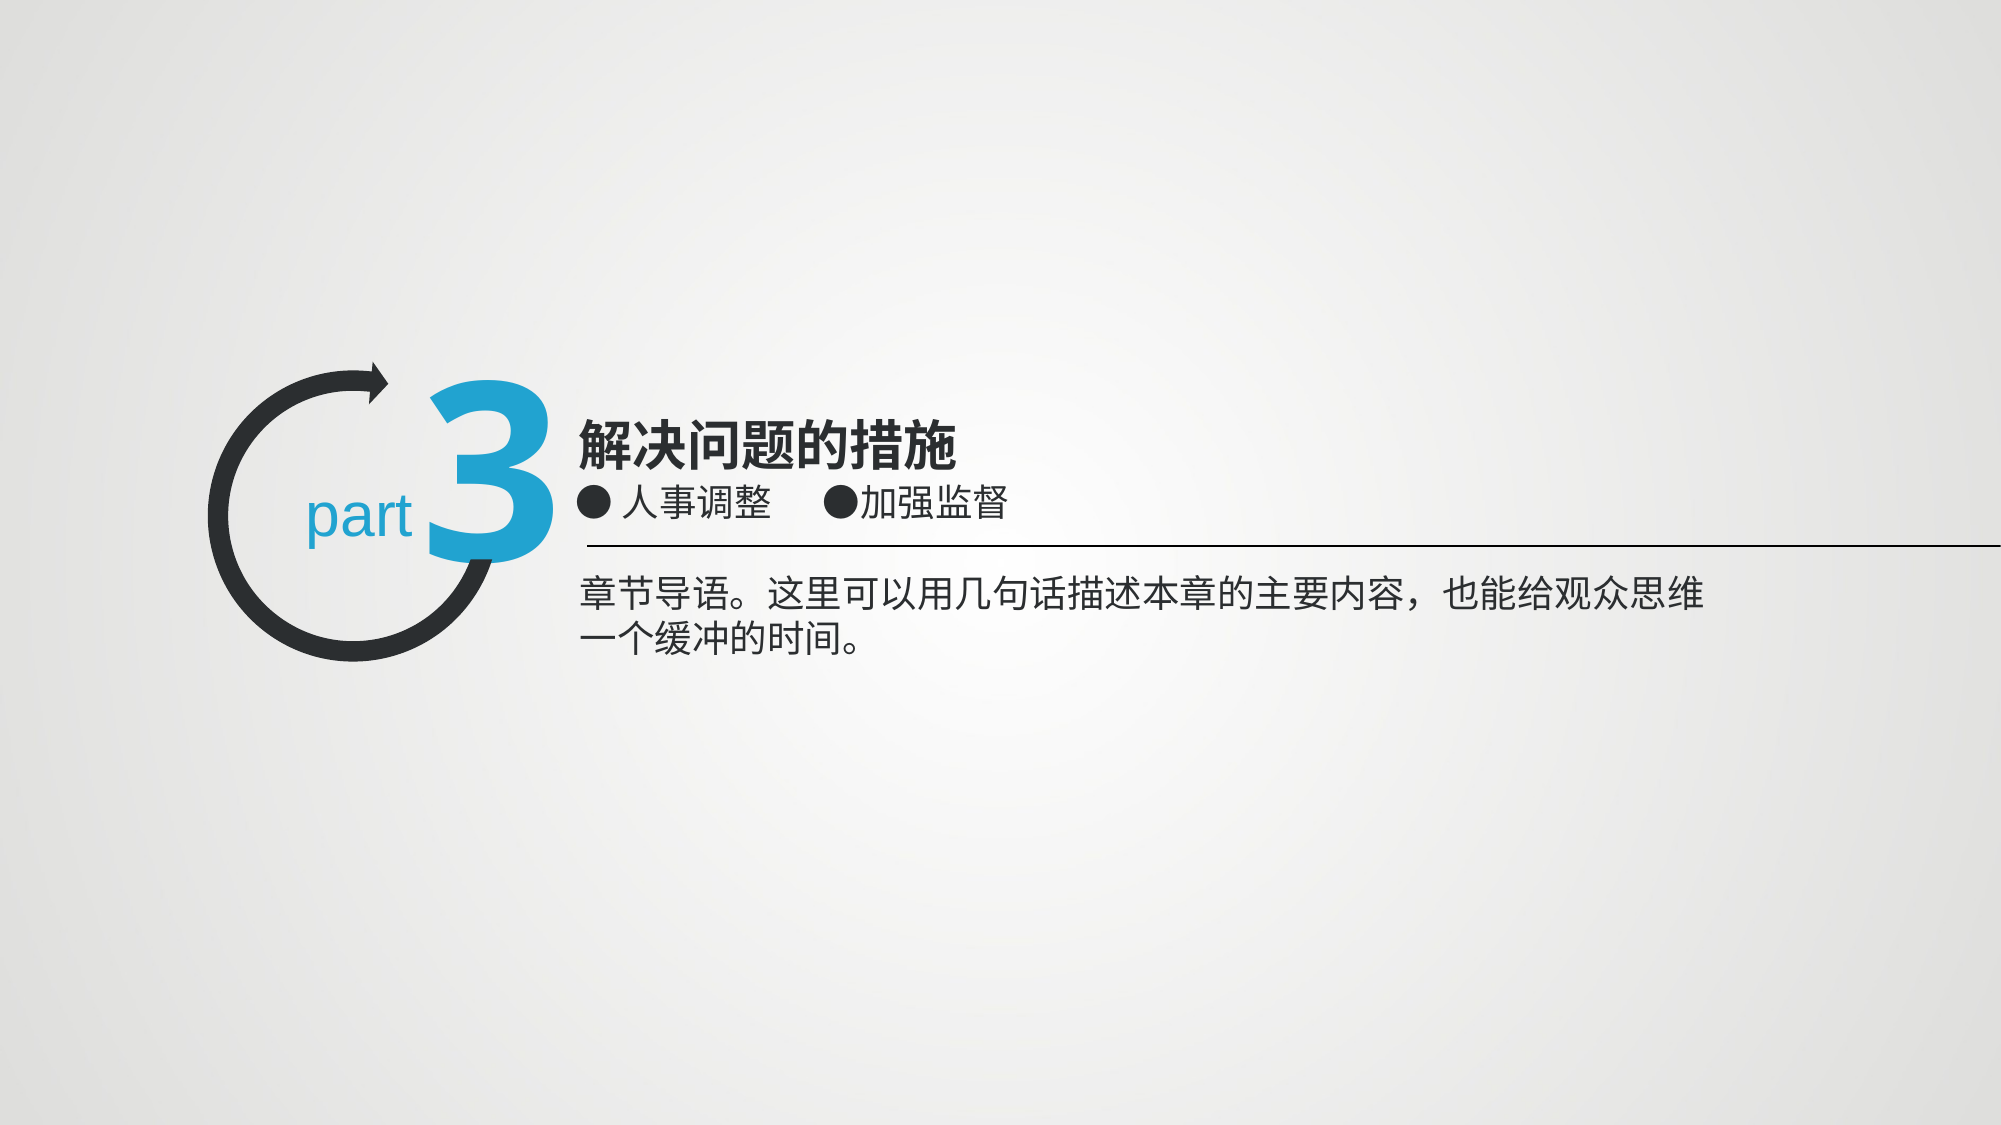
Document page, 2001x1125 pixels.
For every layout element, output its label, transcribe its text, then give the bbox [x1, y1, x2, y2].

text_box 3 [405, 304, 579, 620]
text_box part [290, 466, 429, 557]
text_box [560, 404, 1754, 669]
text_box [207, 361, 493, 662]
picture [0, 0, 2001, 1125]
